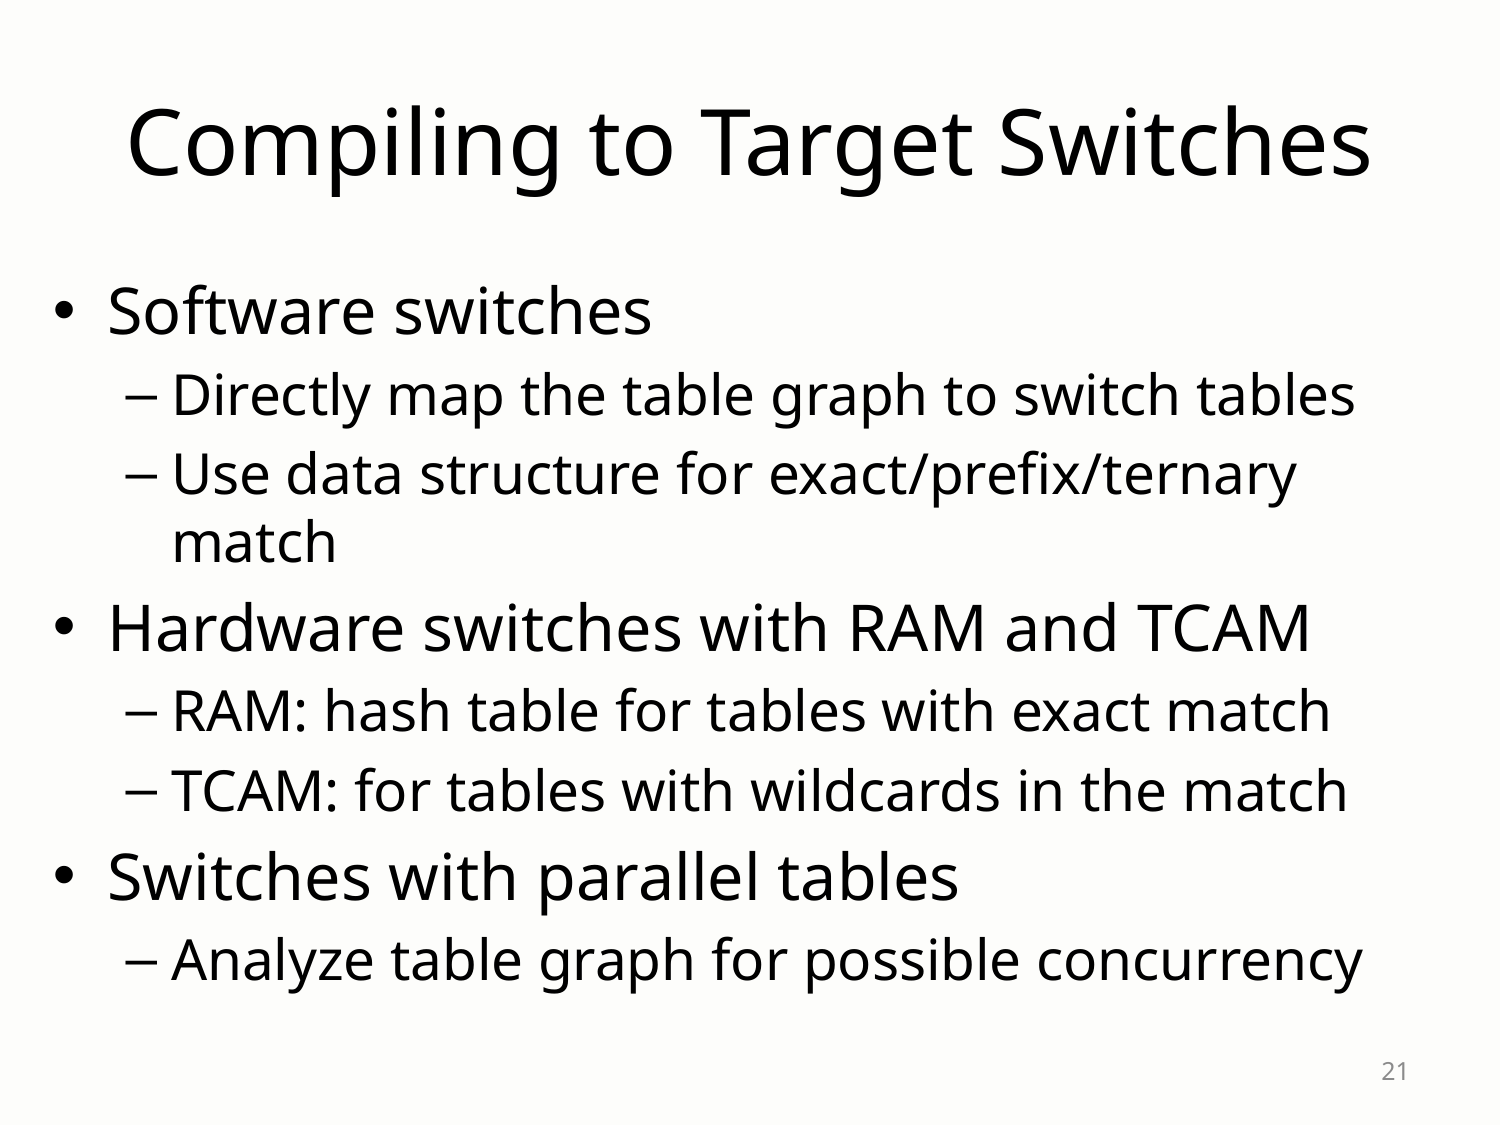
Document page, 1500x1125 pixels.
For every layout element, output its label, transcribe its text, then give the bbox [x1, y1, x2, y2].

list Software switches Directly map the table graph to switch tables Use data structure for exact/prefix/ternary match Hardware switches with RAM and TCAM RAM: hash table for tables with exact match TCAM: for tables with wildcards in the match Switches with parallel tables Analyze table graph for possible concurrency [37, 262, 1463, 1005]
slide_number 21 [1074, 1042, 1425, 1103]
title Compiling to Target Switches [75, 45, 1425, 233]
